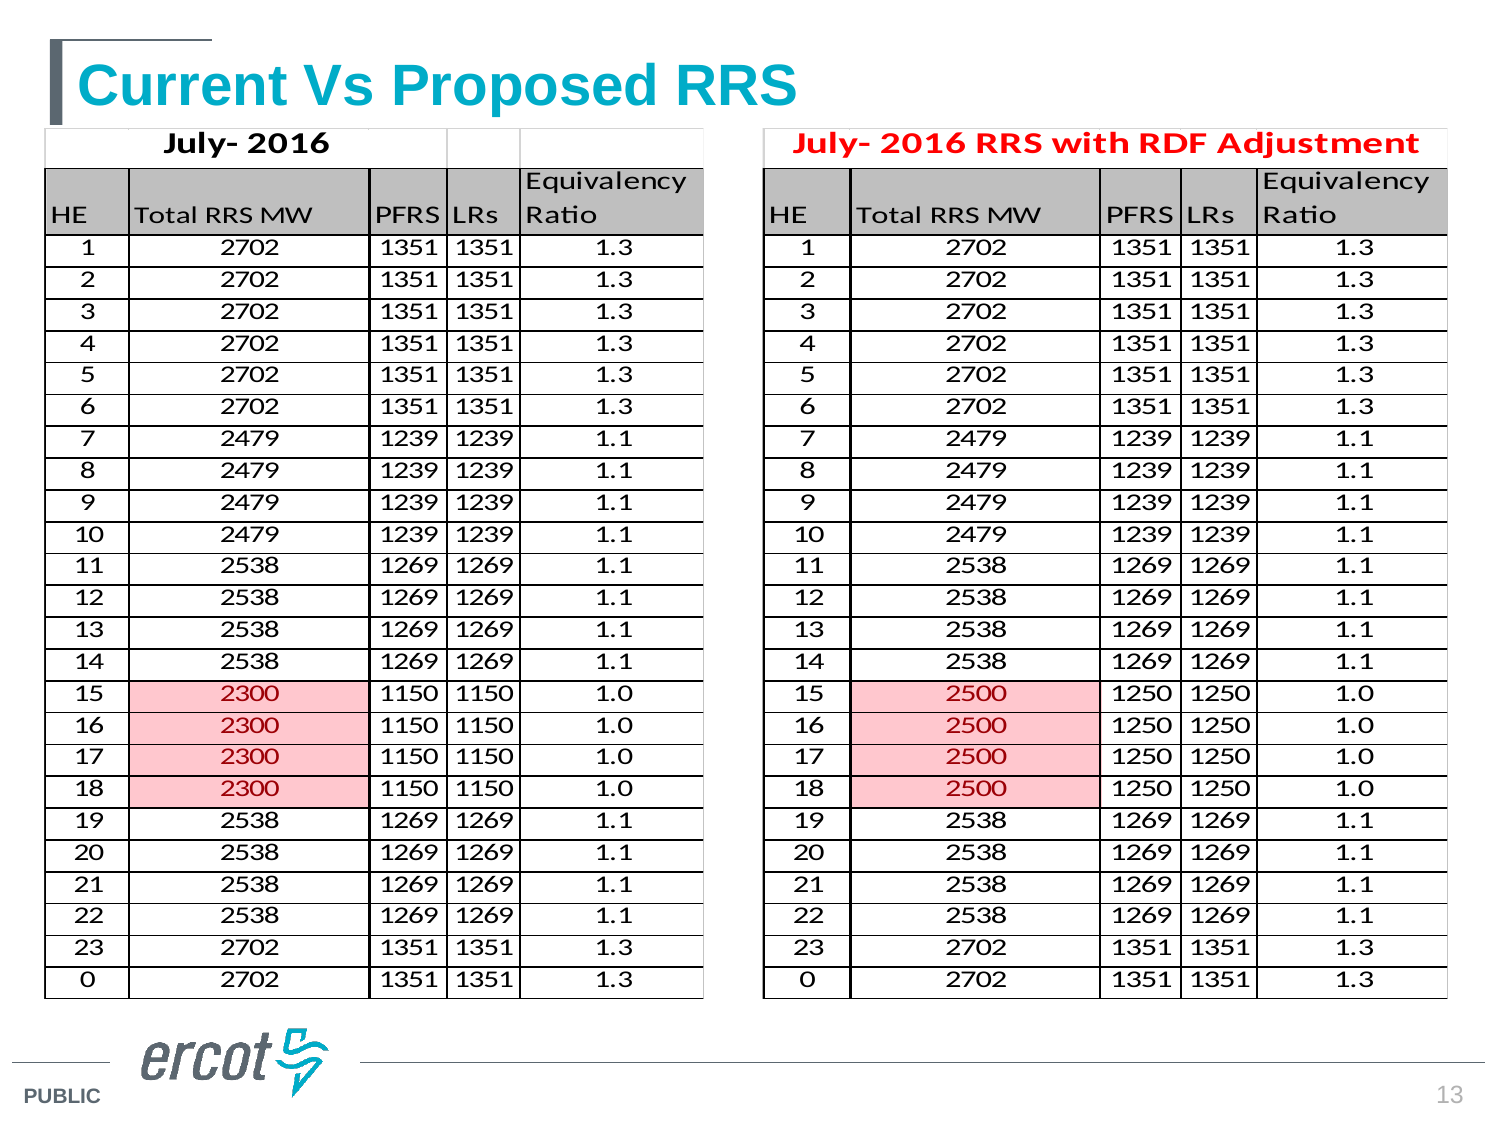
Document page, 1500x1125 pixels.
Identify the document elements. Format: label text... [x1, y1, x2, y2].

slide_number 13 [1412, 1076, 1488, 1112]
title Current Vs Proposed RRS [62, 39, 1450, 125]
picture [43, 127, 706, 1001]
picture [762, 127, 1450, 1001]
picture [137, 1024, 332, 1100]
